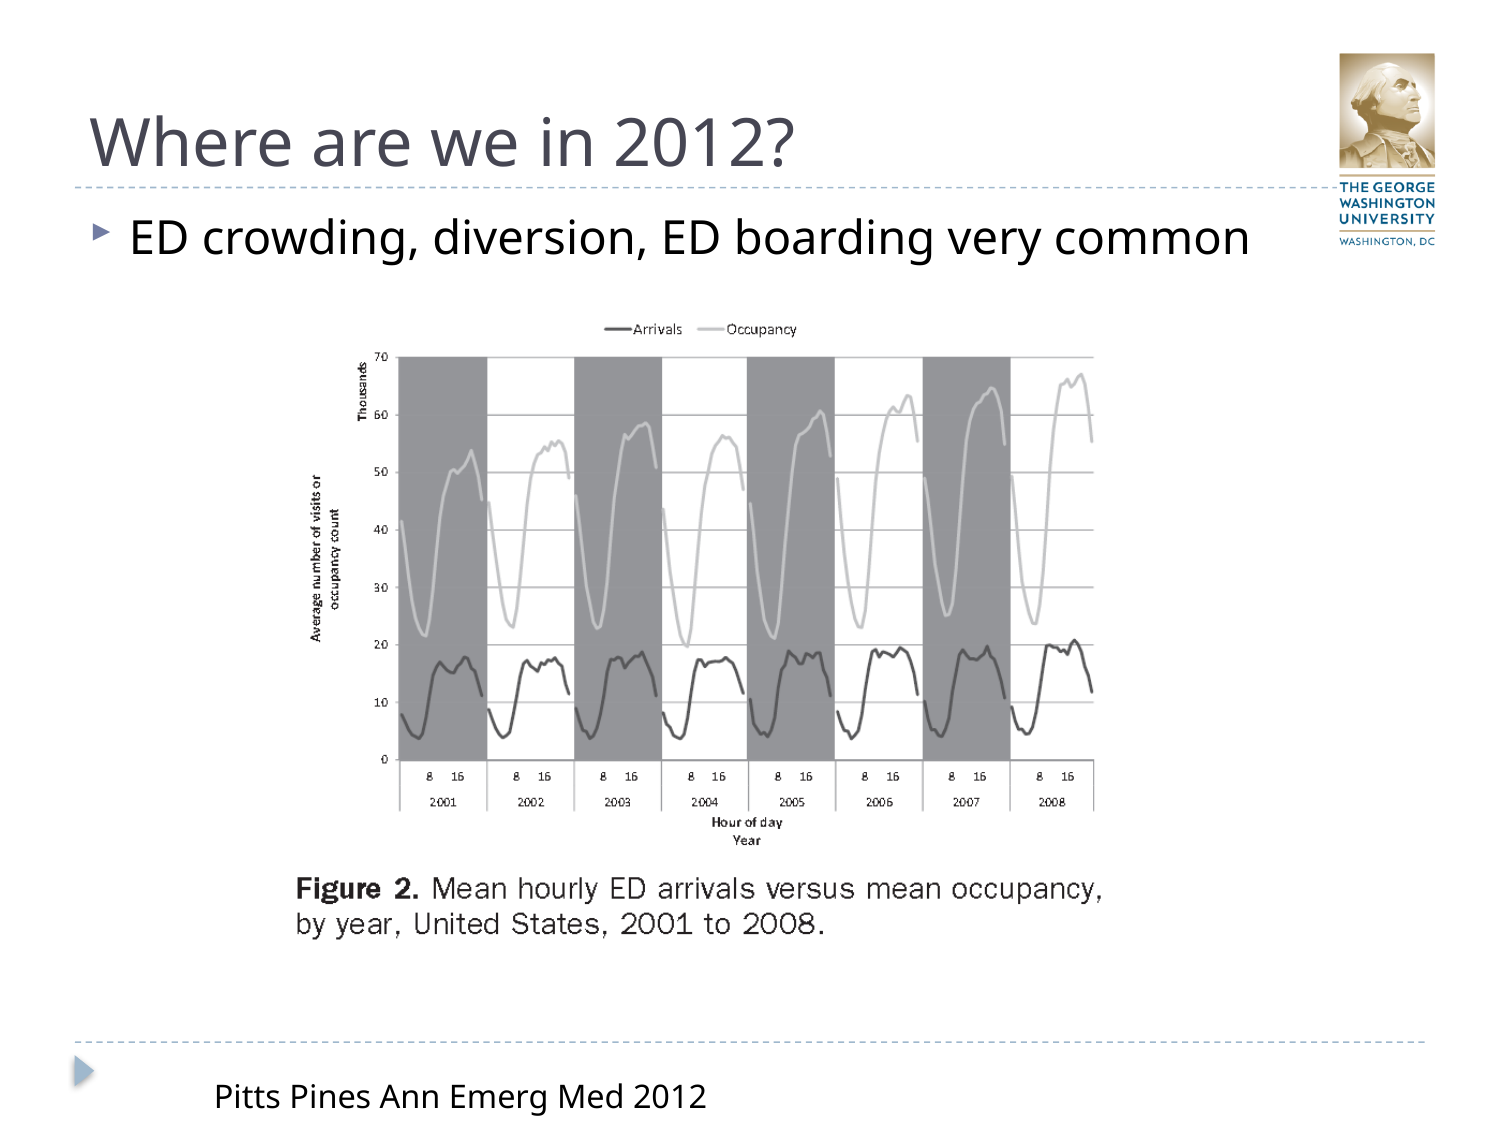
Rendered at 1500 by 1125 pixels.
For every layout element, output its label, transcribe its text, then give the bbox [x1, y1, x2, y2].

list ED crowding, diversion, ED boarding very common Pitts Pines Ann Emerg Med 2012 [75, 200, 1425, 1125]
picture [228, 287, 1151, 976]
title Where are we in 2012? [75, 24, 1425, 188]
picture [1337, 49, 1440, 251]
